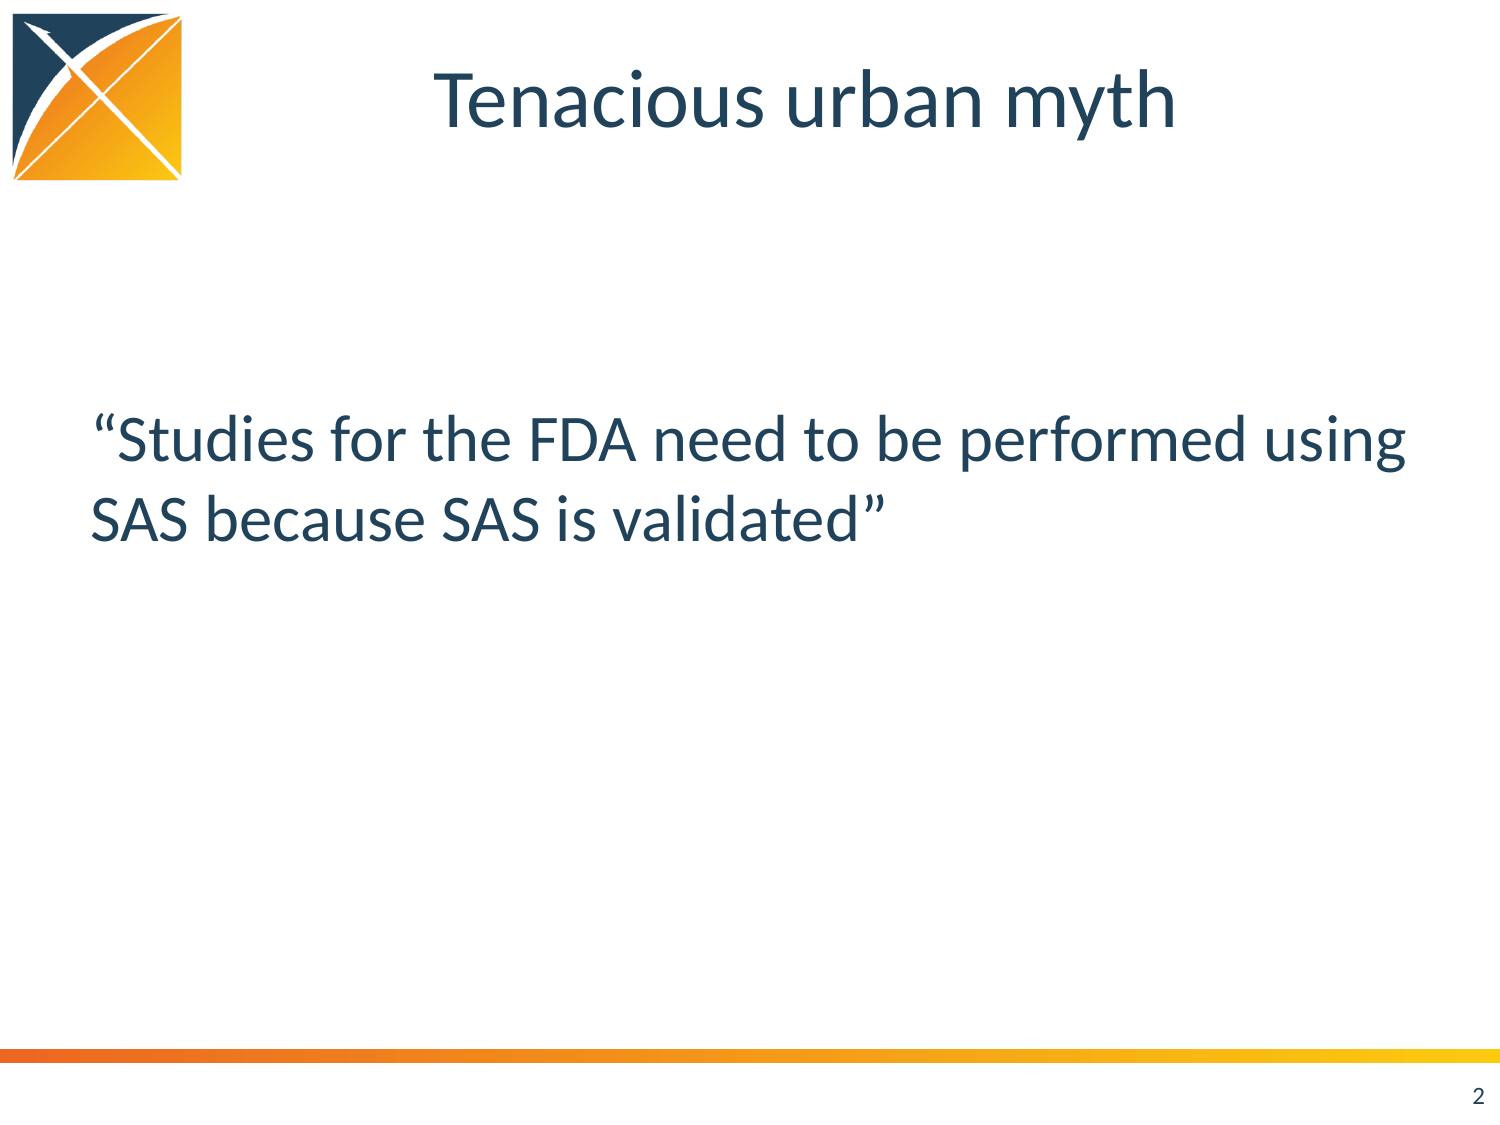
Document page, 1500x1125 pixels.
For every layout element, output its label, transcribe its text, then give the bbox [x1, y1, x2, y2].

title Tenacious urban myth [187, 24, 1425, 163]
list “Studies for the FDA need to be performed using SAS because SAS is validated” [75, 387, 1425, 588]
picture [0, 0, 206, 200]
slide_number 2 [1149, 1065, 1500, 1125]
